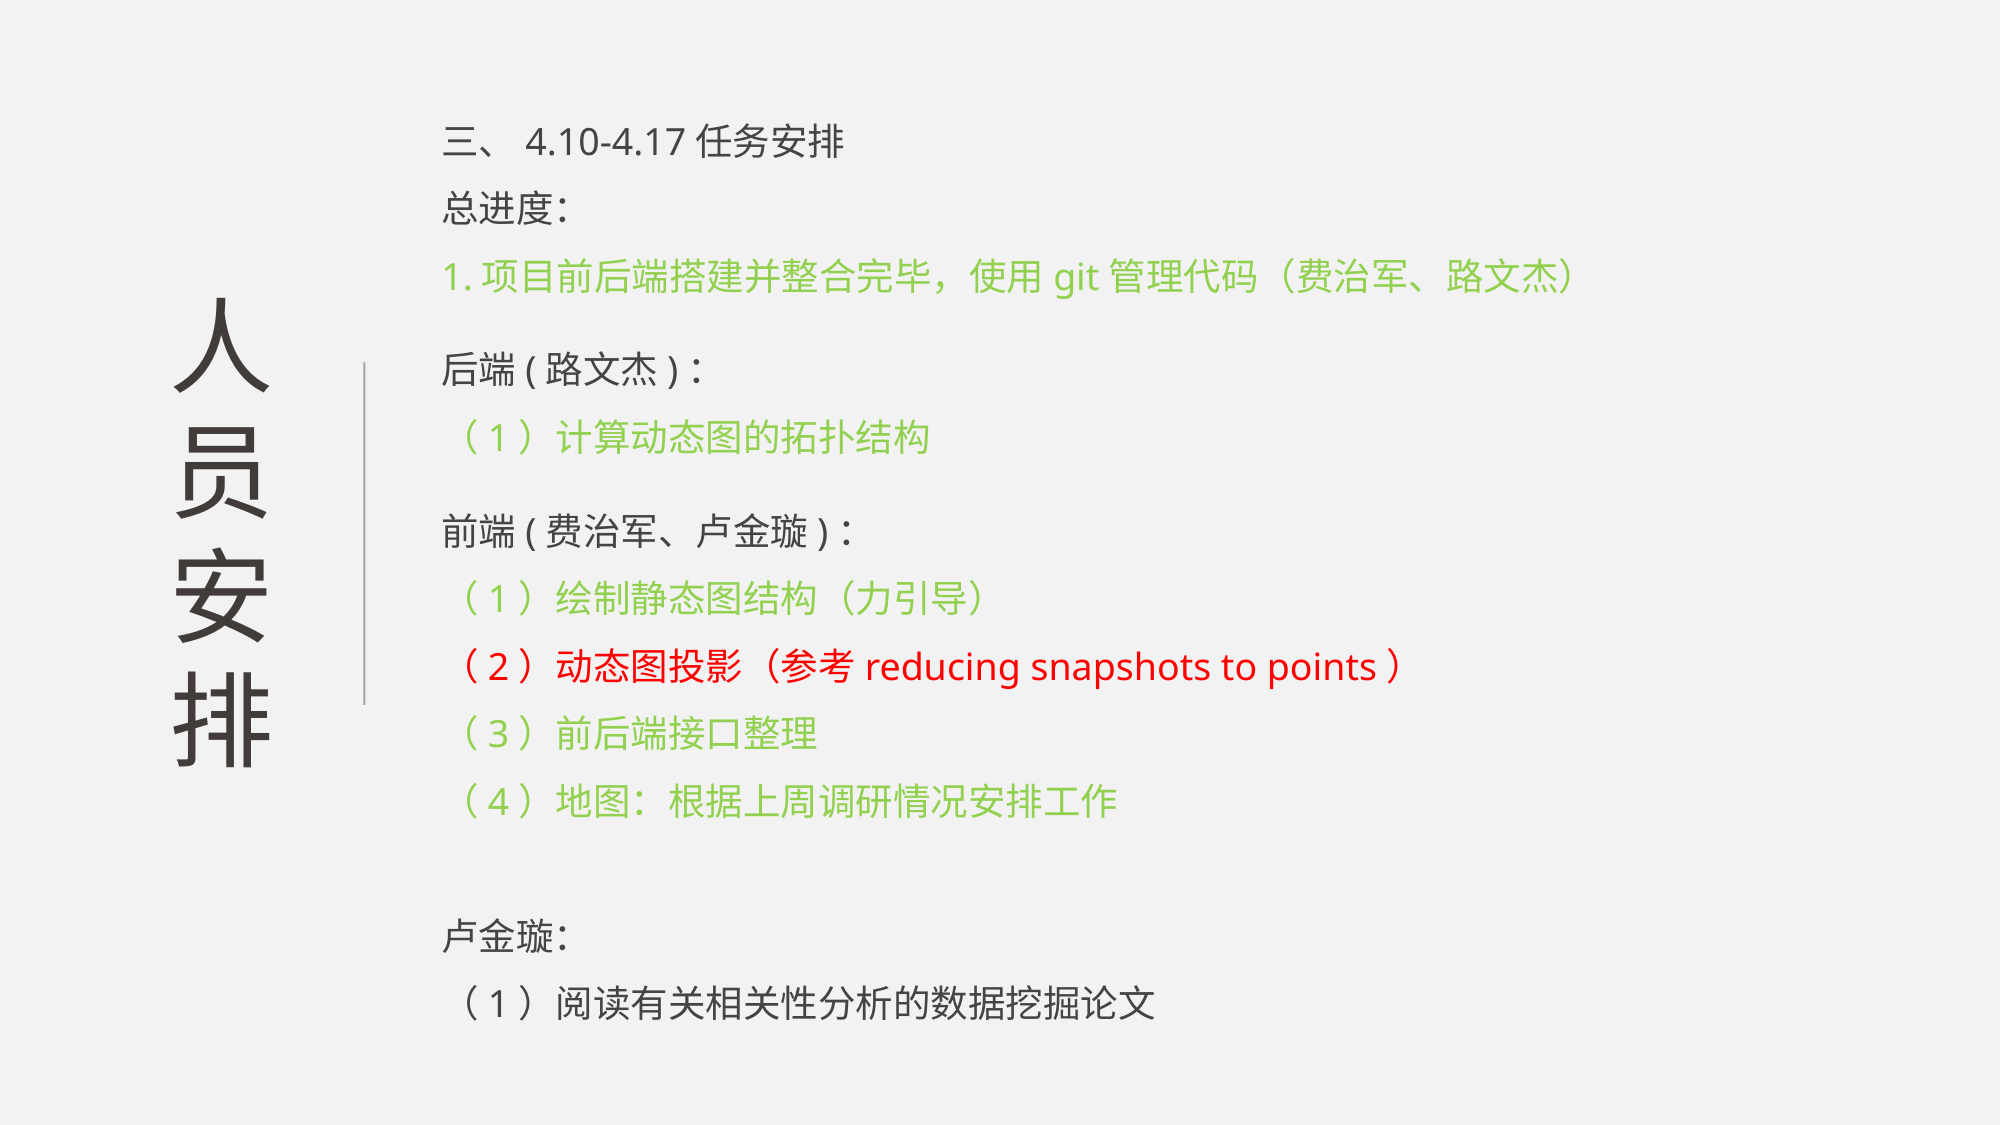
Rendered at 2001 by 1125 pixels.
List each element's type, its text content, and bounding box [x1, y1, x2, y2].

text_box 三、4.10-4.17任务安排 总进度： 1.项目前后端搭建并整合完毕，使用git管理代码（费治军、路文杰） 后端(路文杰)： （1）计算动态图的拓扑结构 前端(费治军、卢金璇)： （1）绘制静态图结构（力引导） （2）动态图投影（参考reducing snapshots to points） （3）前后端接口整理 （4）地图：根据上周调研情况安排工作 卢金璇： （1）阅读有关相关性分析的数据挖掘论文 [441, 94, 1786, 1025]
text_box 人员安排 [144, 273, 299, 789]
